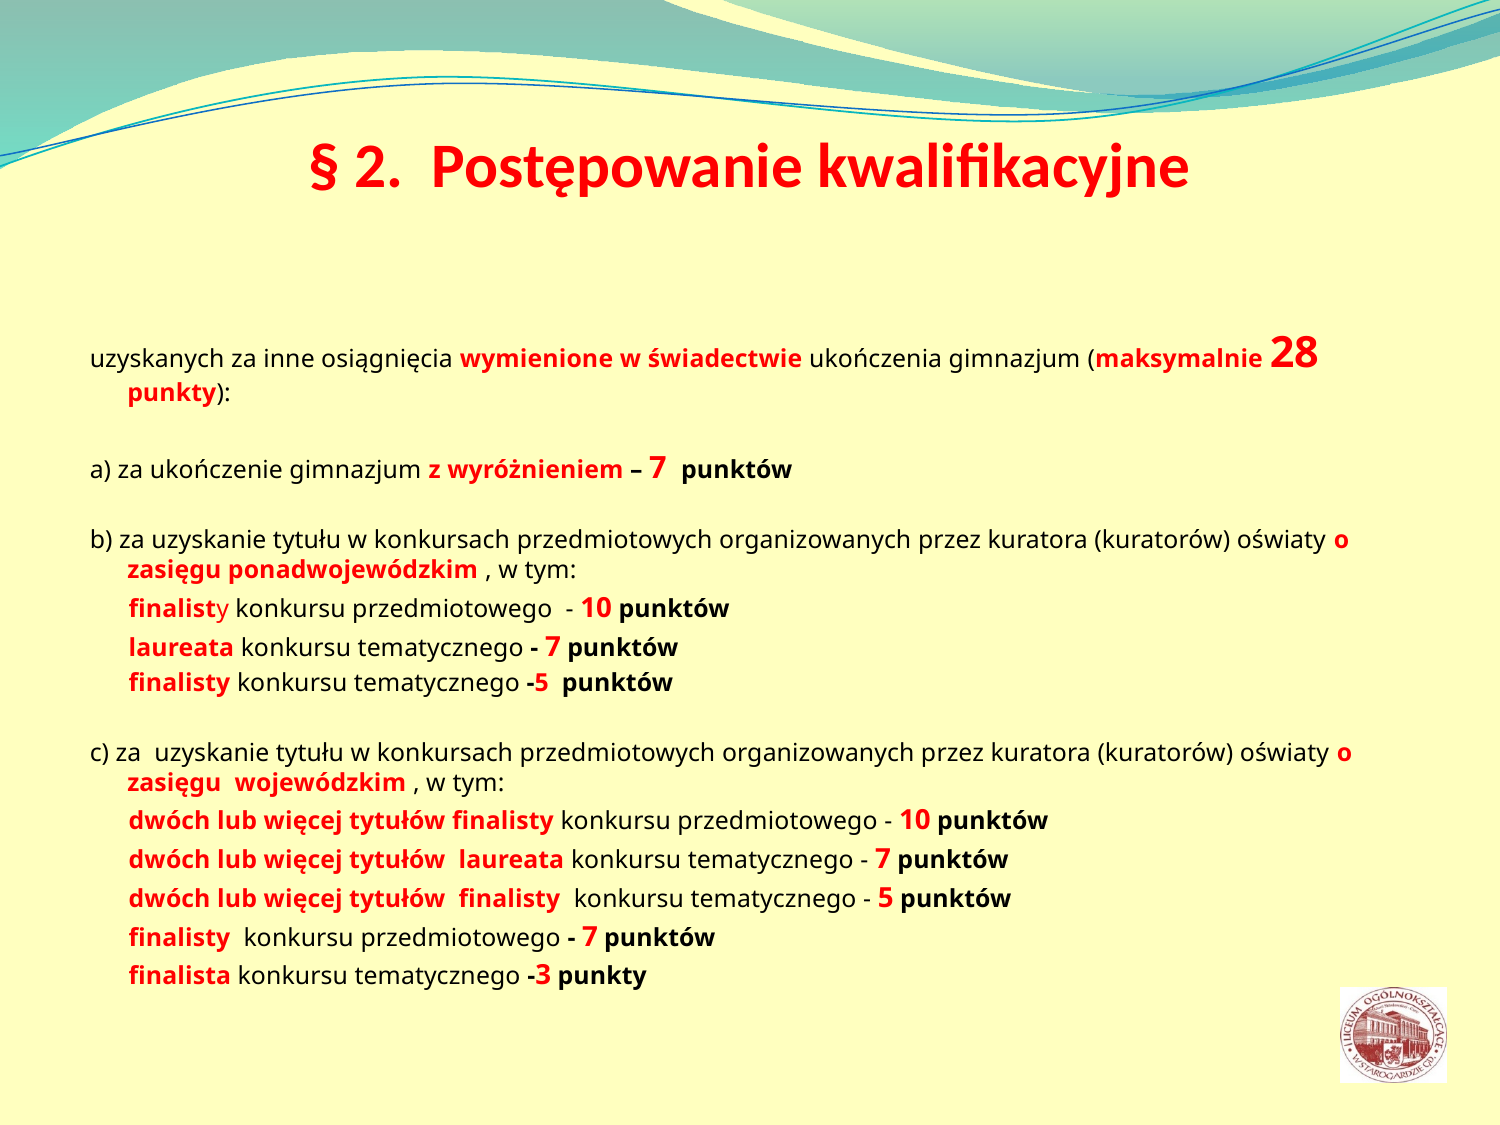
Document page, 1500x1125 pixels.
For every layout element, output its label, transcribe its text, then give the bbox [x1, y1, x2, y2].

title § 2. Postępowanie kwalifikacyjne [75, 115, 1425, 303]
picture [1340, 987, 1448, 1083]
list uzyskanych za inne osiągnięcia wymienione w świadectwie ukończenia gimnazjum (maksymalnie 28 punkty): a) za ukończenie gimnazjum z wyróżnieniem – 7 punktów b) za uzyskanie tytułu w konkursach przedmiotowych organizowanych przez kuratora (kuratorów) oświaty o zasięgu ponadwojewódzkim , w tym: finalisty konkursu przedmiotowego - 10 punktów laureata konkursu tematycznego - 7 punktów finalisty konkursu tematycznego -5 punktów c) za uzyskanie tytułu w konkursach przedmiotowych organizowanych przez kuratora (kuratorów) oświaty o zasięgu wojewódzkim , w tym: dwóch lub więcej tytułów finalisty konkursu przedmiotowego - 10 punktów dwóch lub więcej tytułów laureata konkursu tematycznego - 7 punktów dwóch lub więcej tytułów finalisty konkursu tematycznego - 5 punktów finalisty konkursu przedmiotowego - 7 punktów finalista konkursu tematycznego -3 punkty [75, 317, 1425, 1038]
